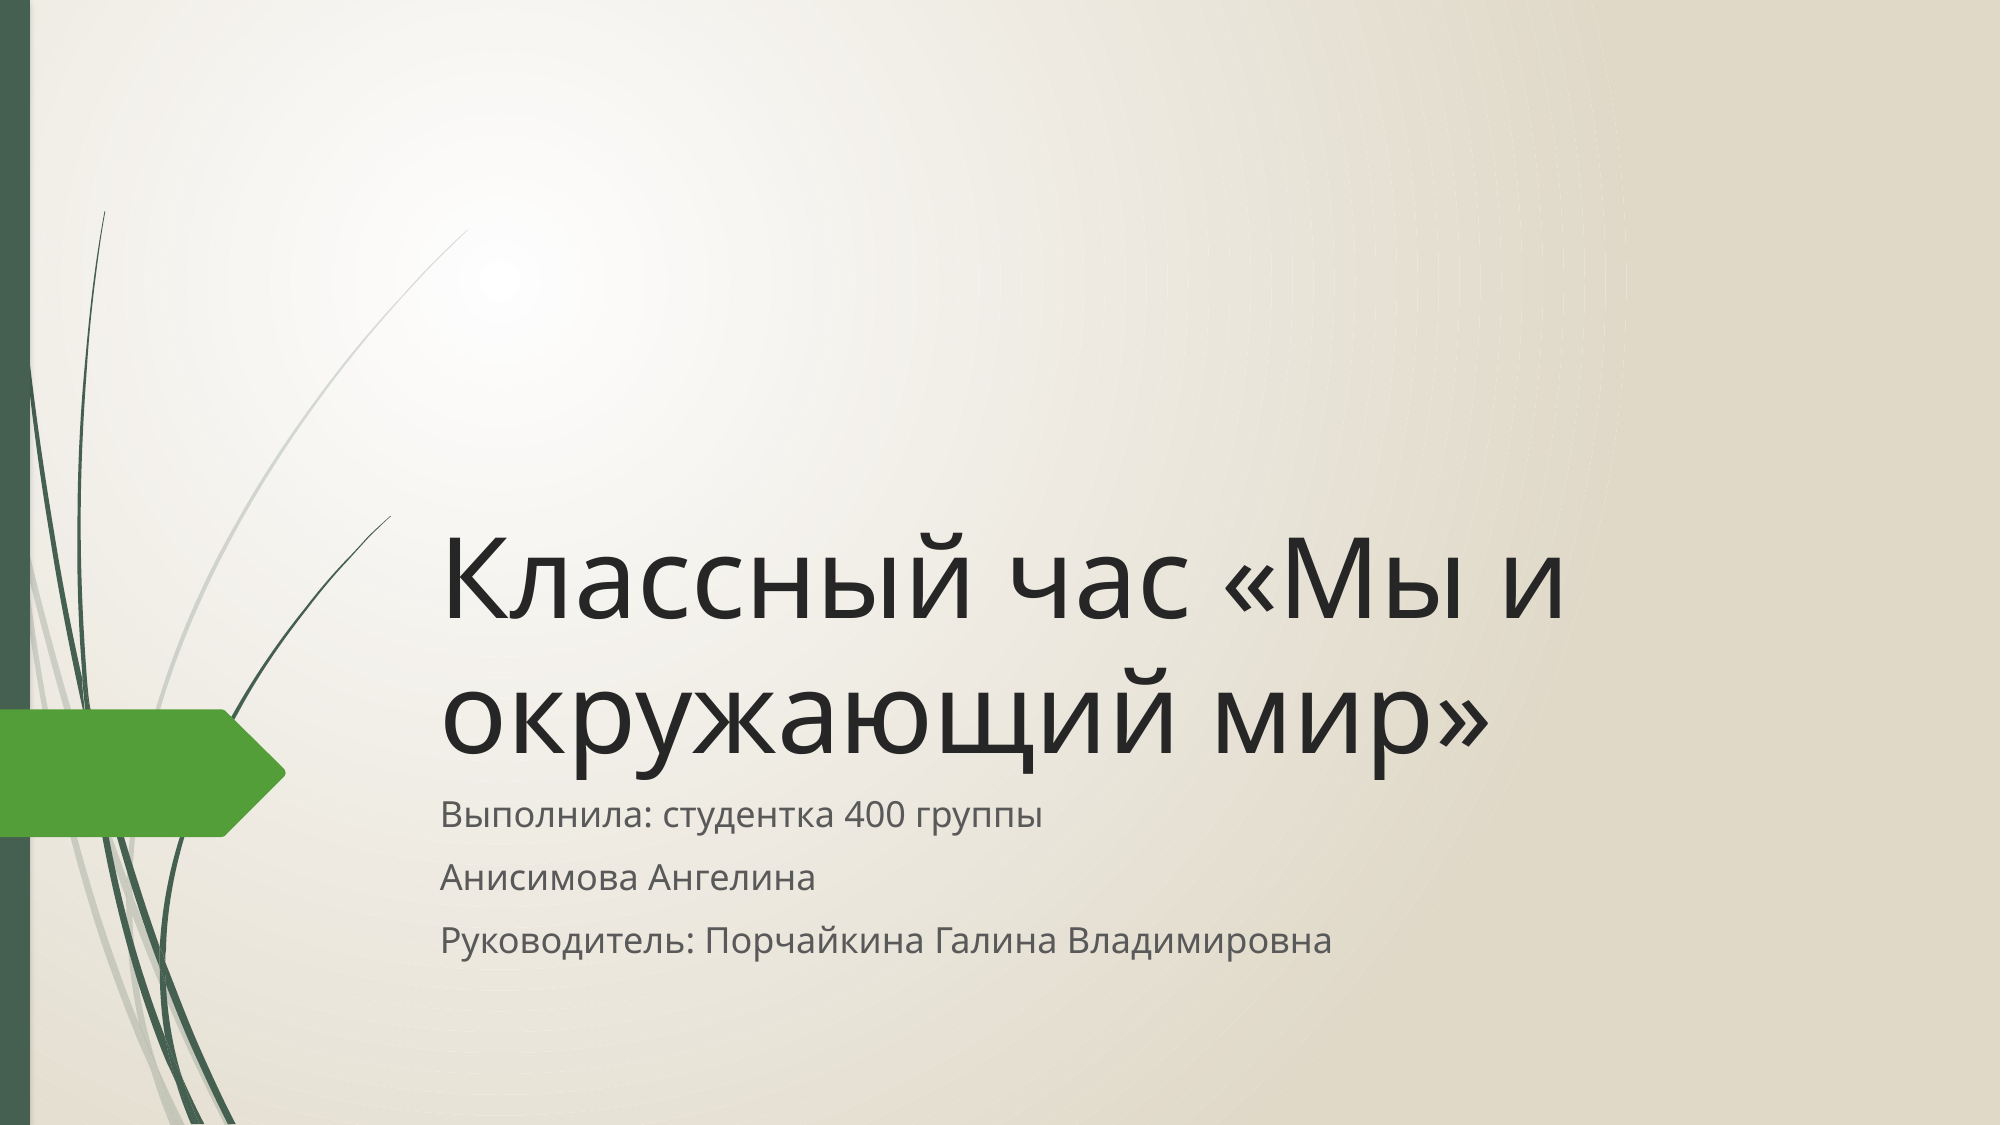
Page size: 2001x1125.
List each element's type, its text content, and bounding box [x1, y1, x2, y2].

subtitle Выполнила: студентка 400 группы Анисимова Ангелина Руководитель: Порчайкина Галина Владимировна [424, 783, 1888, 969]
title Классный час «Мы и окружающий мир» [424, 412, 1888, 783]
